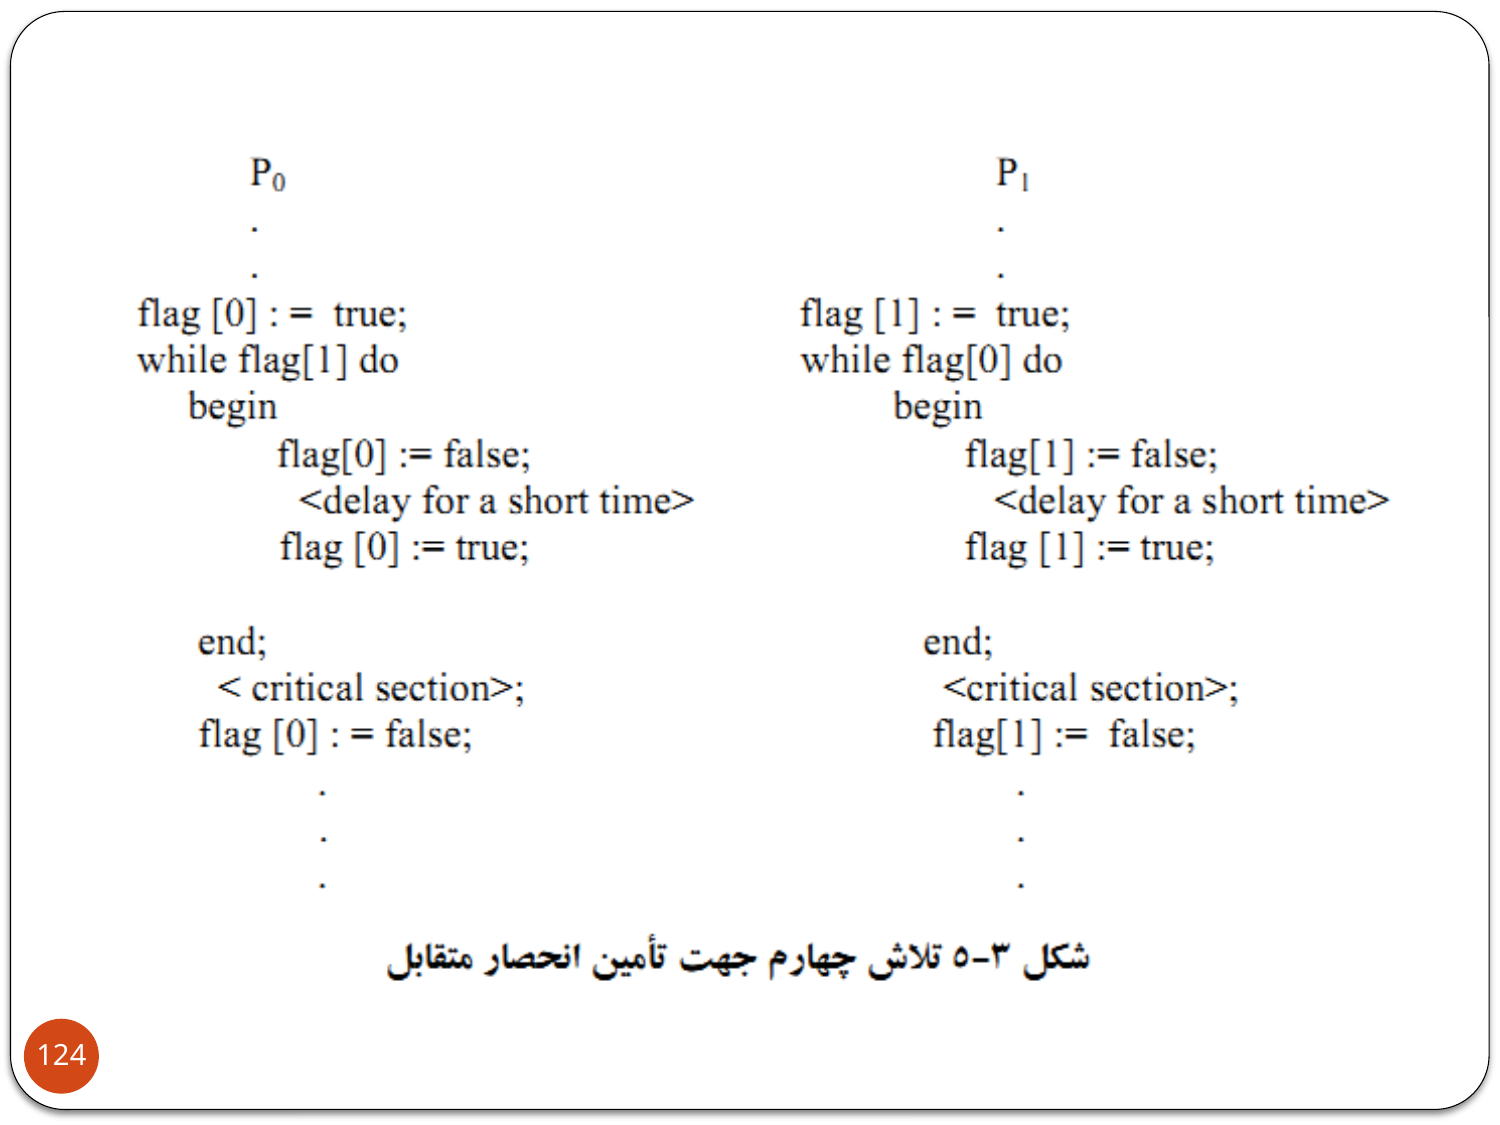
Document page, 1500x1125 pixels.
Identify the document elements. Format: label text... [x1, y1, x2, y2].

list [68, 87, 1435, 1001]
slide_number 124 [23, 1018, 99, 1094]
